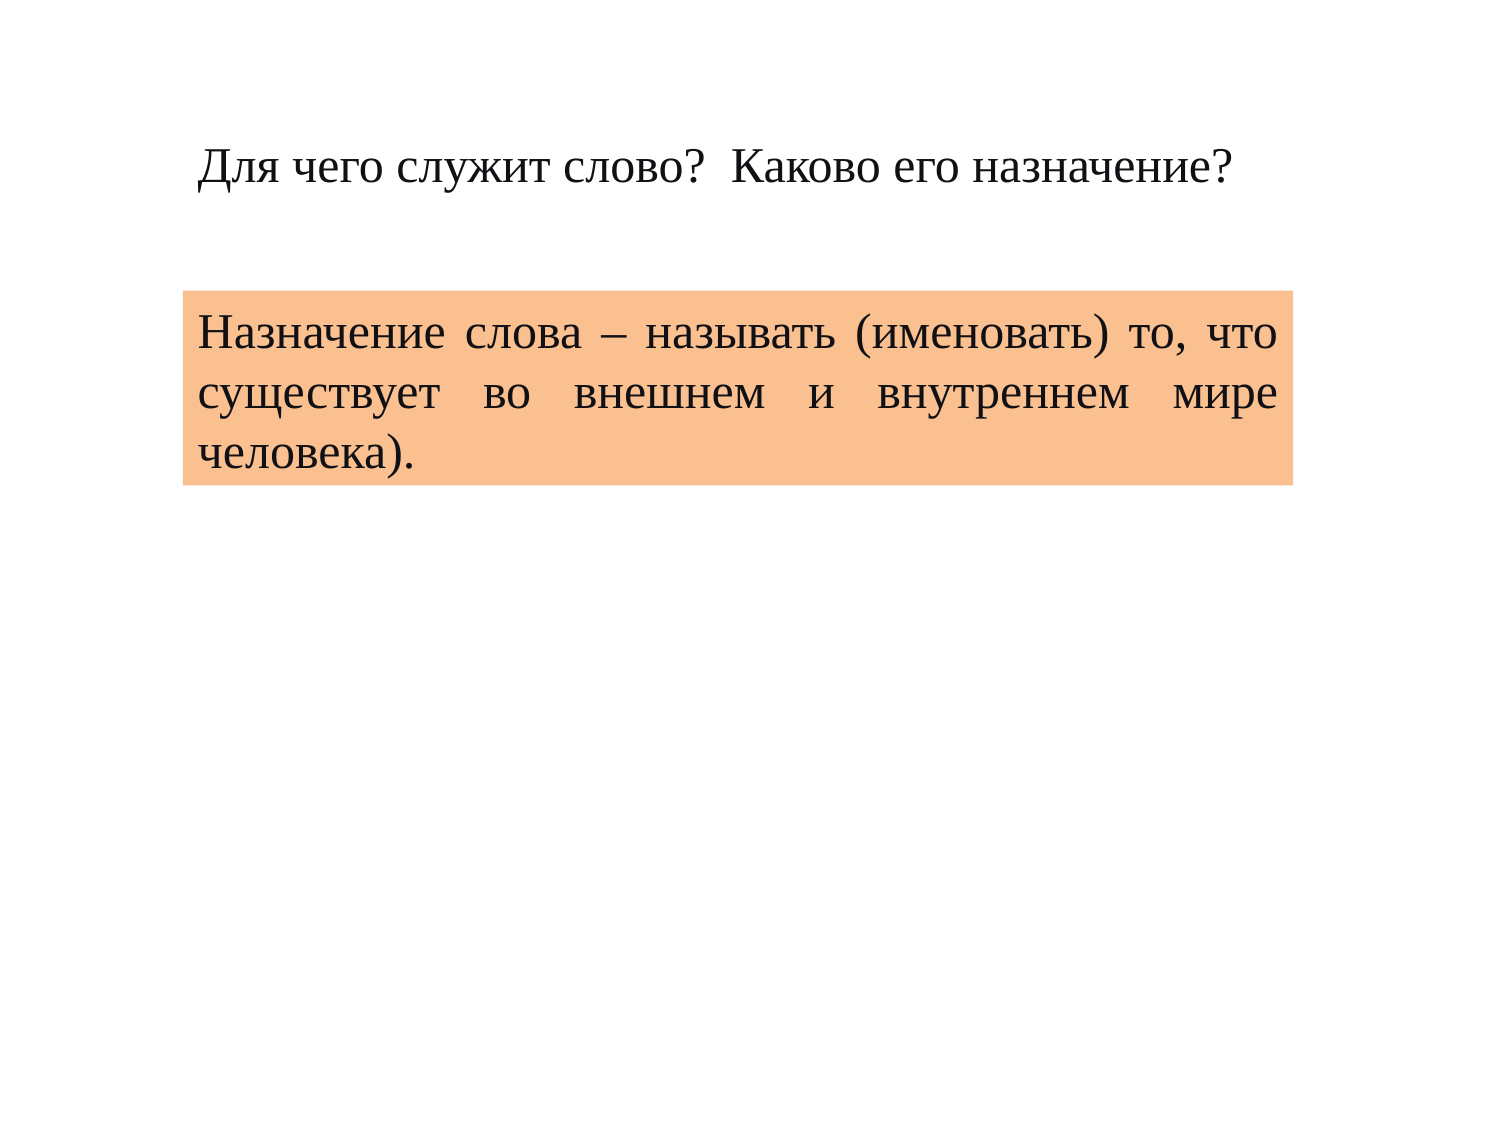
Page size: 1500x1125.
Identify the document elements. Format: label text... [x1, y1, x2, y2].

text_box Для чего служит слово? Каково его назначение? [182, 125, 1400, 201]
text_box Назначение слова – называть (именовать) то, что существует во внешнем и внутреннем мире человека). [182, 290, 1294, 486]
